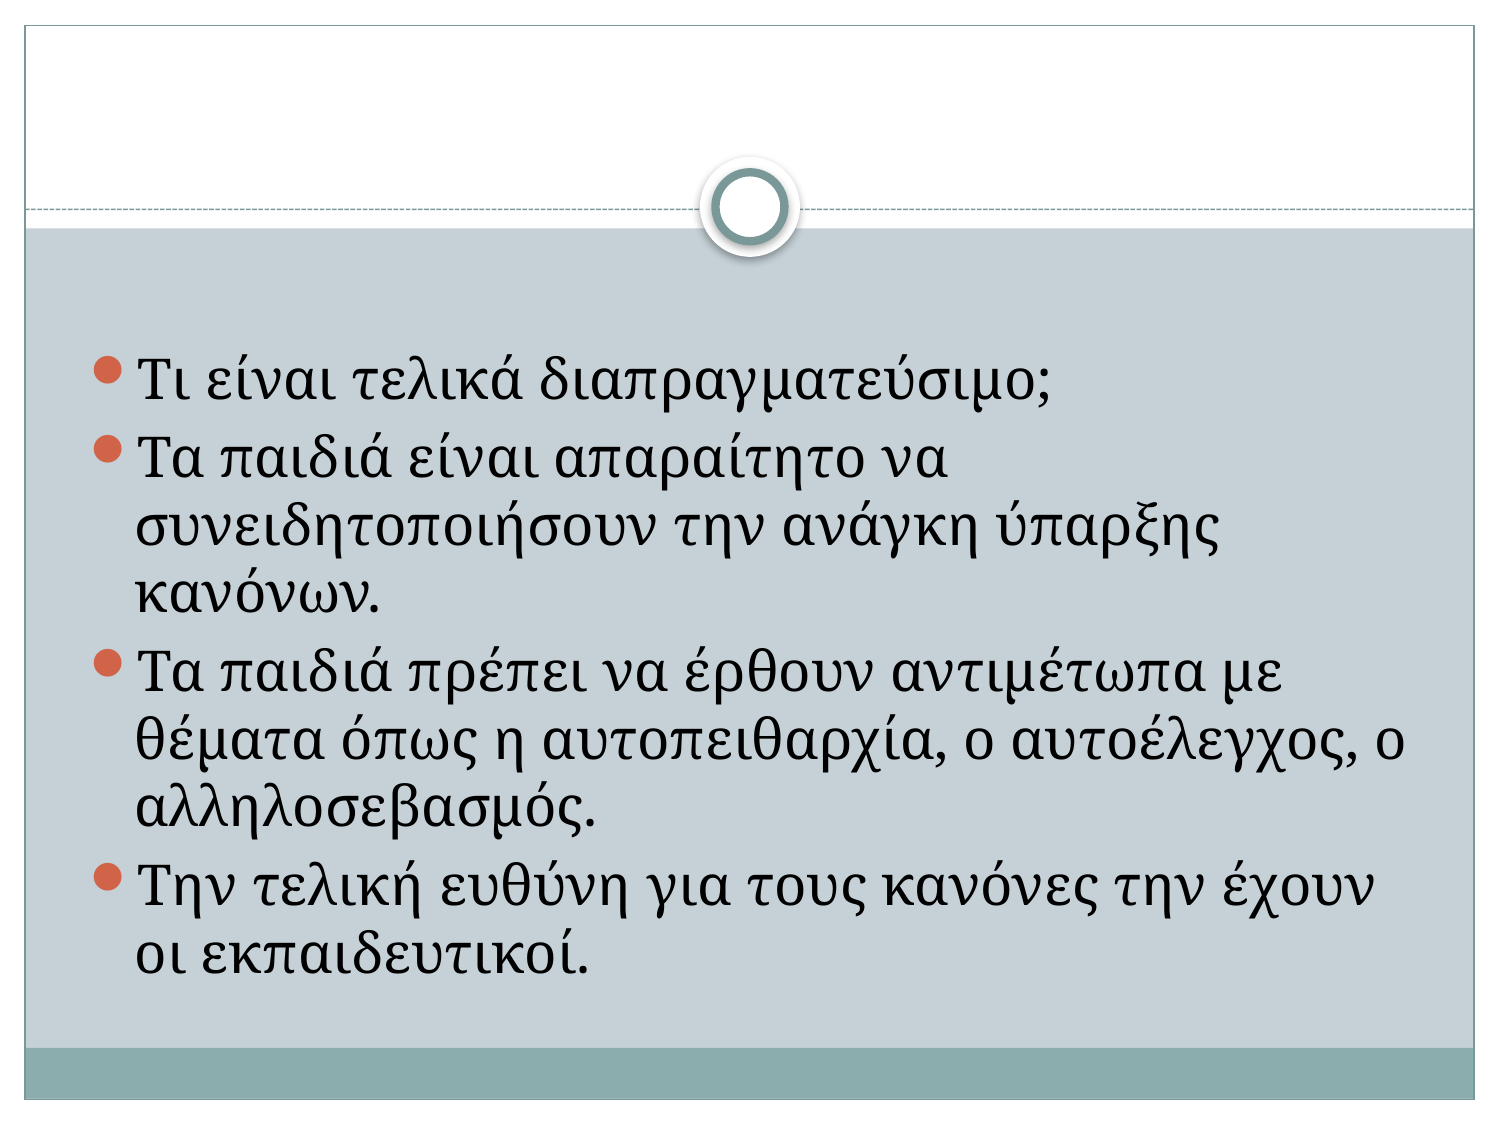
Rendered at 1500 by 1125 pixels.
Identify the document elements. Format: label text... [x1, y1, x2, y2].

list Τι είναι τελικά διαπραγματεύσιμο; Τα παιδιά είναι απαραίτητο να συνειδητοποιήσουν την ανάγκη ύπαρξης κανόνων. Τα παιδιά πρέπει να έρθουν αντιμέτωπα με θέματα όπως η αυτοπειθαρχία, ο αυτοέλεγχος, ο αλληλοσεβασμός. Την τελική ευθύνη για τους κανόνες την έχουν οι εκπαιδευτικοί. [75, 256, 1425, 1059]
